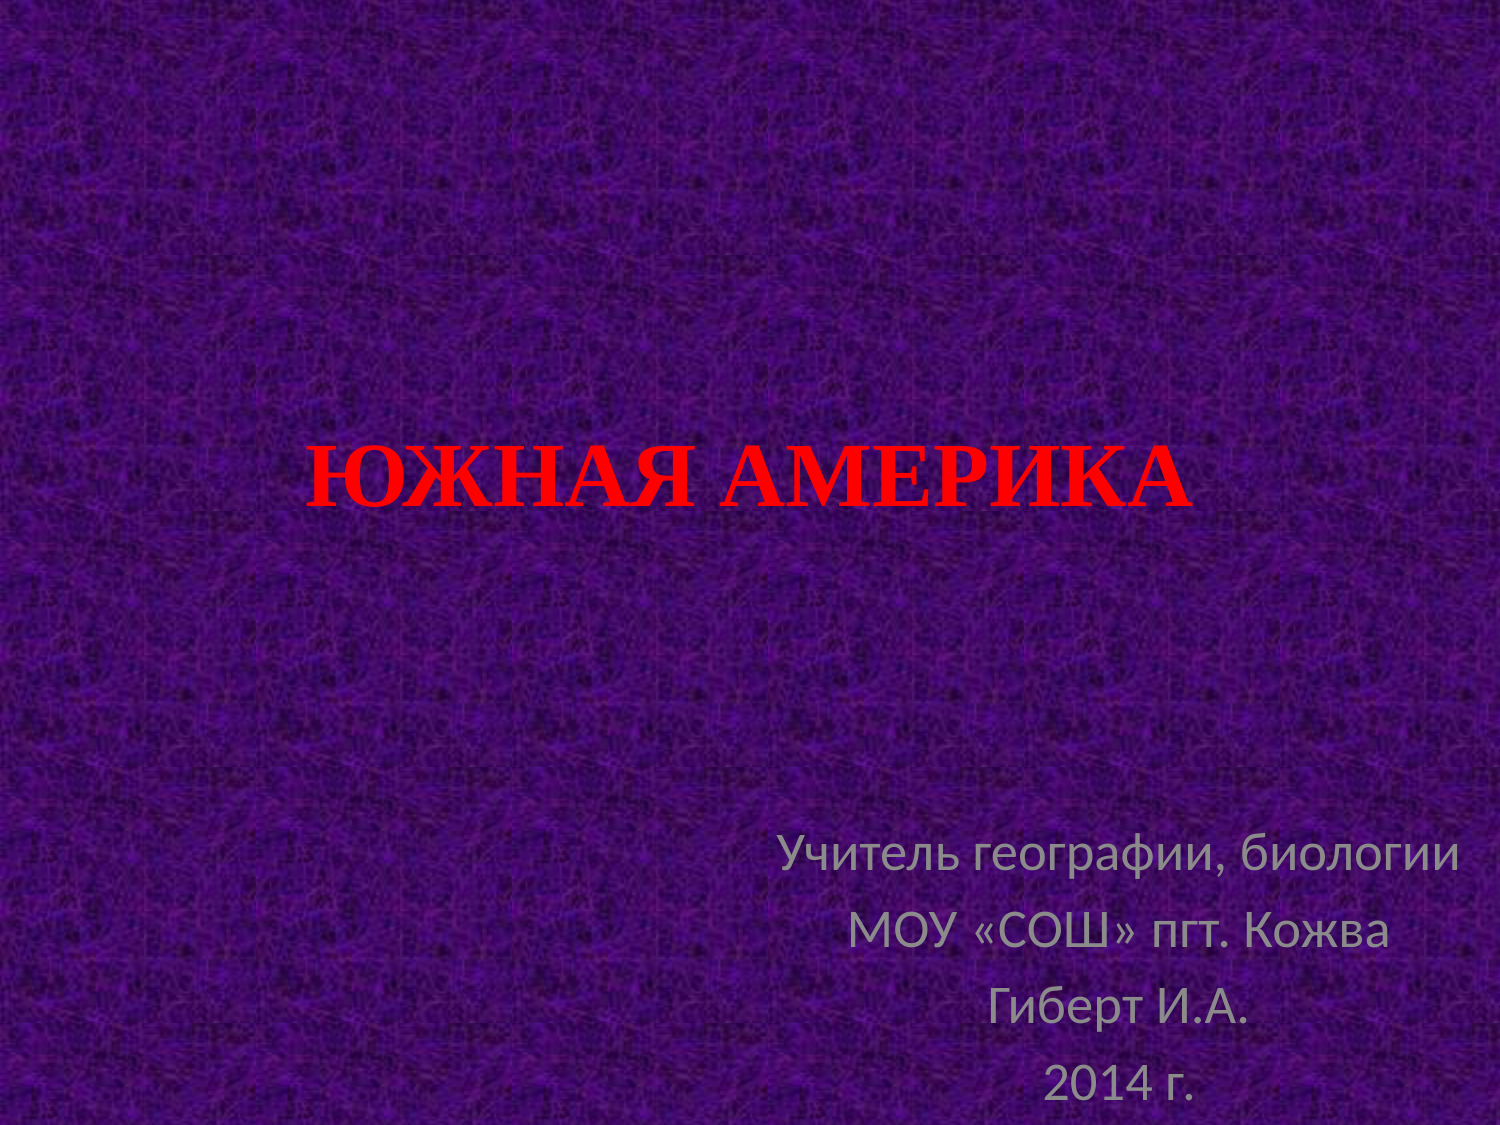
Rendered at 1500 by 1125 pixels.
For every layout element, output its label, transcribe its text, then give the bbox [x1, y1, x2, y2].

subtitle Учитель географии, биологии МОУ «СОШ» пгт. Кожва Гиберт И.А. 2014 г. [738, 808, 1500, 1125]
title ЮЖНАЯ АМЕРИКА [112, 349, 1388, 591]
picture [0, 0, 1500, 1125]
